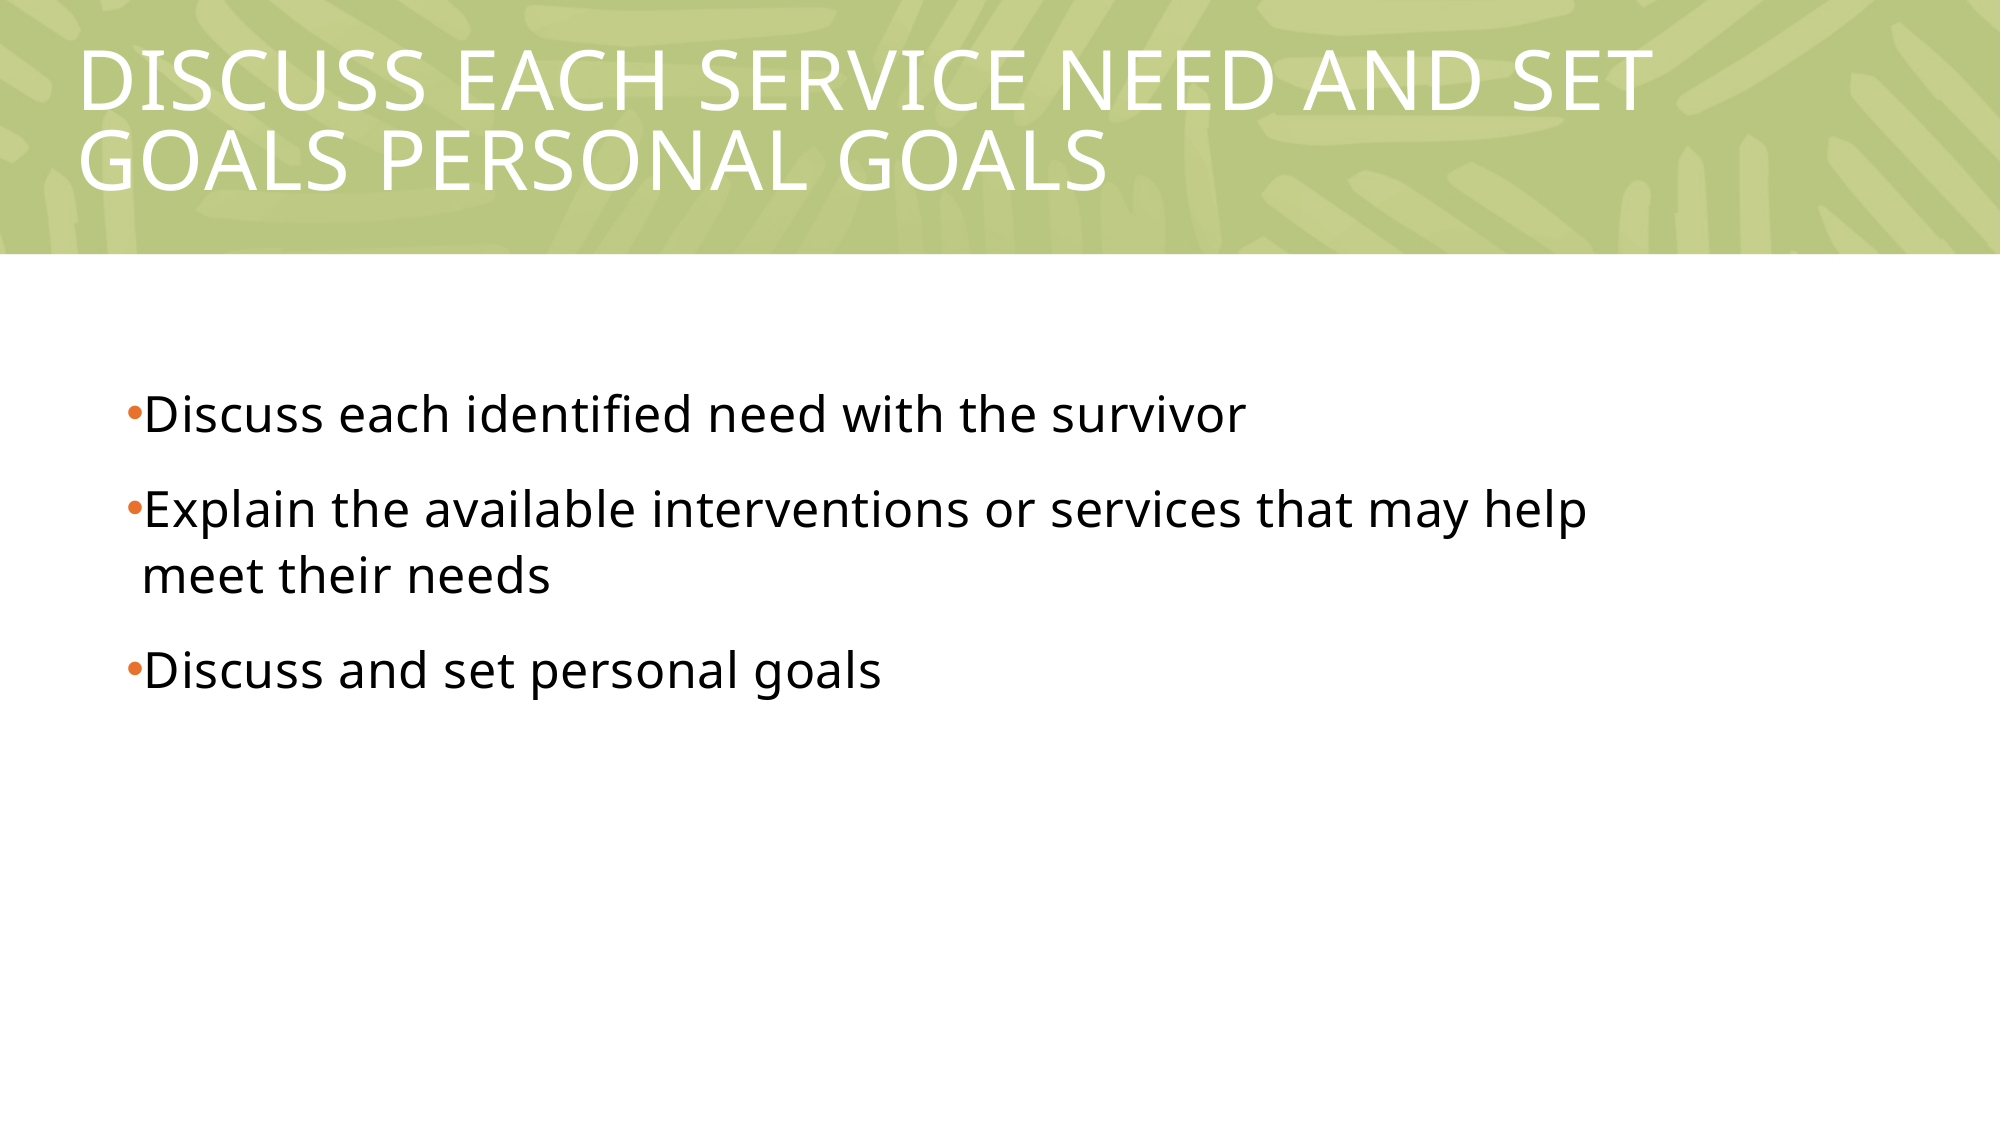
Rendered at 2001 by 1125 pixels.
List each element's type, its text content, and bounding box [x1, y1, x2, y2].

title Discuss each service need and SET GOALS PERSONAL GOALS [61, 33, 1938, 220]
list Discuss each identified need with the survivor Explain the available interventions or services that may help meet their needs Discuss and set personal goals [118, 368, 1646, 1029]
picture [0, 0, 2000, 1125]
